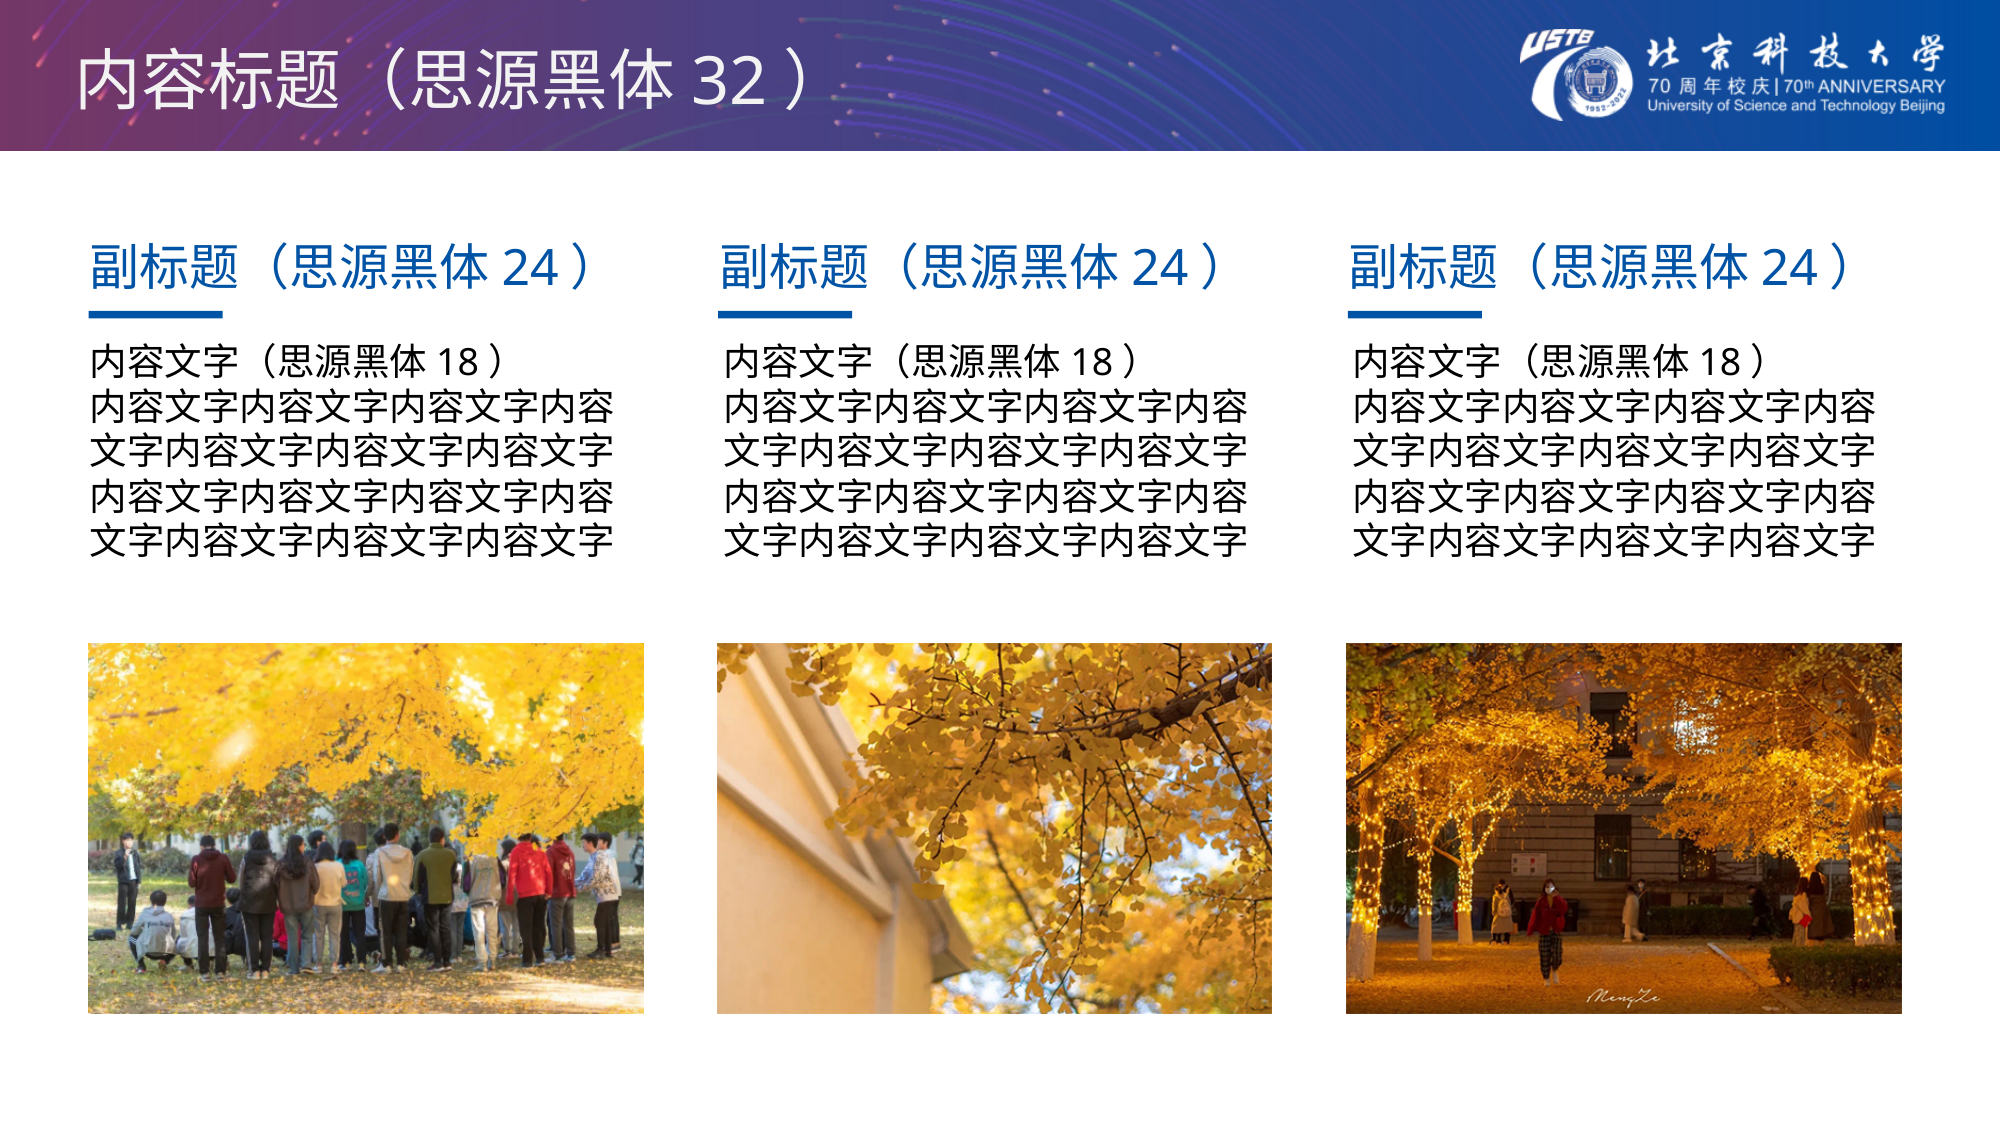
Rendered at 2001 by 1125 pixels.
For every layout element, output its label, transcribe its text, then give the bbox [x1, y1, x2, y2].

text_box 副标题（思源黑体24） [704, 228, 1291, 304]
text_box 内容文字（思源黑体18） 内容文字内容文字内容文字内容文字内容文字内容文字内容文字内容文字内容文字内容文字内容文字内容文字内容文字内容文字 [75, 330, 662, 570]
text_box 内容文字（思源黑体18） 内容文字内容文字内容文字内容文字内容文字内容文字内容文字内容文字内容文字内容文字内容文字内容文字内容文字内容文字 [1337, 330, 1924, 570]
text_box [88, 310, 224, 319]
text_box 副标题（思源黑体24） [75, 228, 662, 304]
picture [1346, 643, 1902, 1014]
text_box 内容文字（思源黑体18） 内容文字内容文字内容文字内容文字内容文字内容文字内容文字内容文字内容文字内容文字内容文字内容文字内容文字内容文字 [709, 330, 1296, 570]
text_box [1347, 310, 1483, 319]
text_box [717, 310, 853, 319]
picture [88, 643, 645, 1014]
picture [0, 0, 2000, 151]
text_box 副标题（思源黑体24） [1334, 228, 1921, 304]
picture [717, 643, 1272, 1014]
